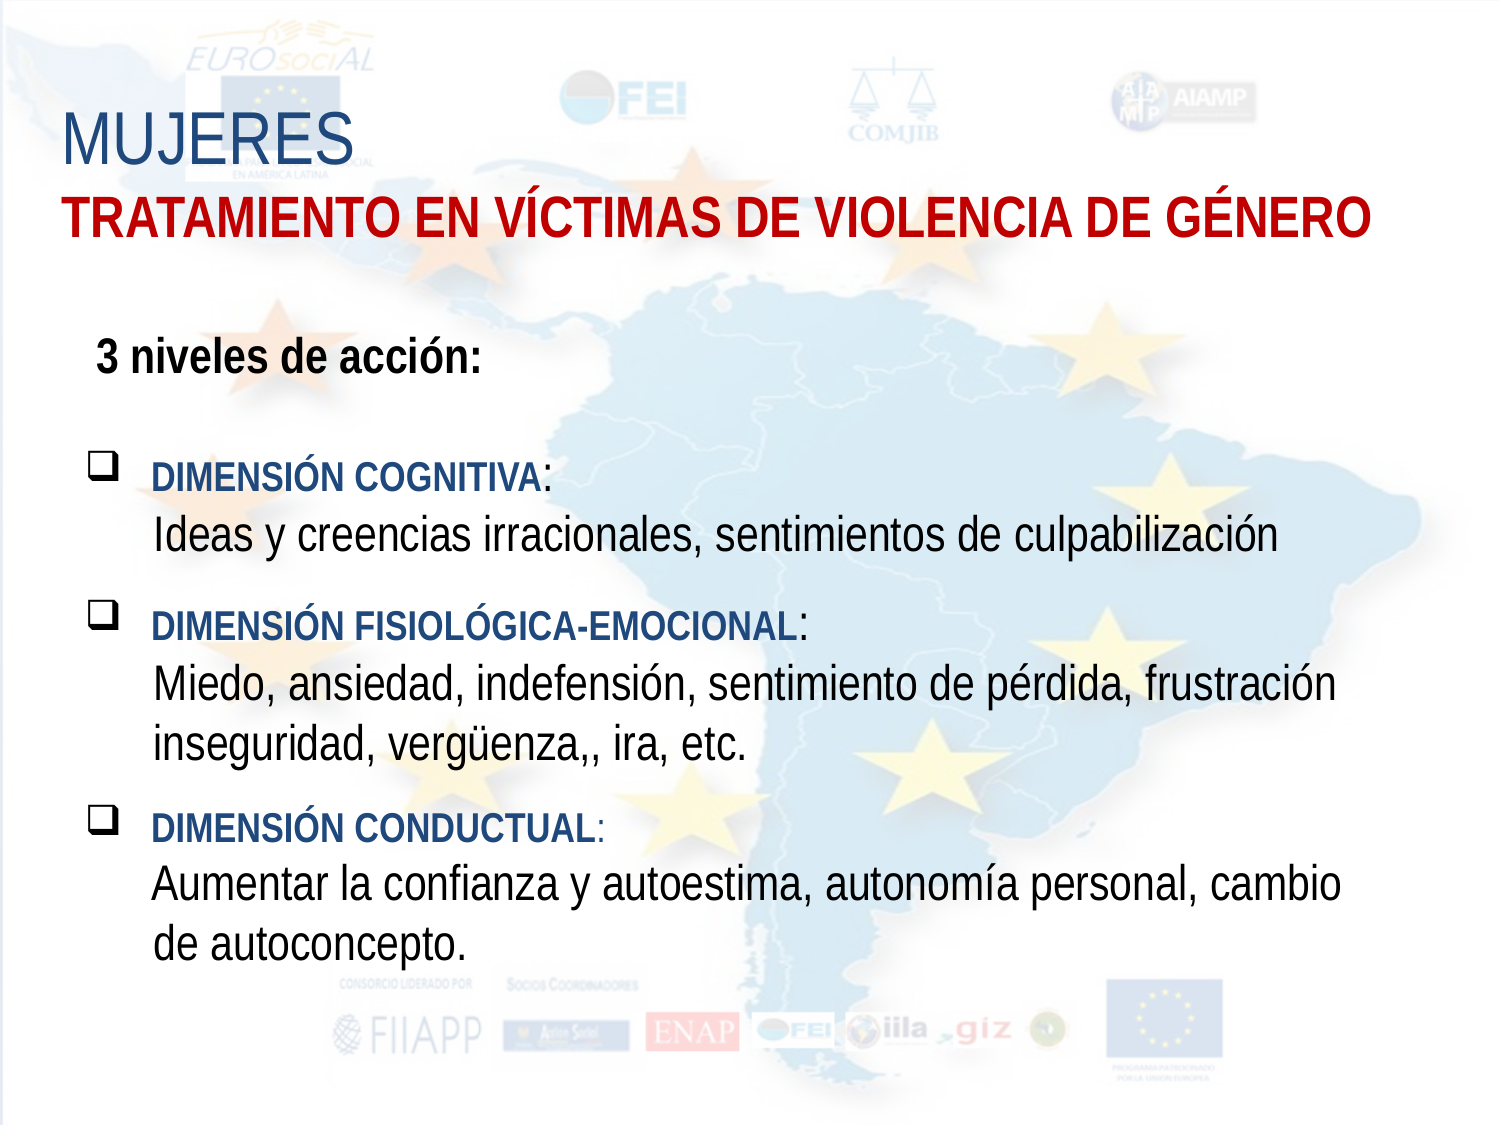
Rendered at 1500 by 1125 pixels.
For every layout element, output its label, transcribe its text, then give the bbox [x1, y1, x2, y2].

text_box DIMENSIÓN COGNITIVA: Ideas y creencias irracionales, sentimientos de culpabilización DIMENSIÓN FISIOLÓGICA-EMOCIONAL: Miedo, ansiedad, indefensión, sentimiento de pérdida, frustración inseguridad, vergüenza,, ira, etc. DIMENSIÓN CONDUCTUAL: Aumentar la confianza y autoestima, autonomía personal, cambio de autoconcepto. [70, 433, 1418, 979]
text_box 3 niveles de acción: [58, 316, 1442, 392]
text_box MUJERES TRATAMIENTO EN VÍCTIMAS DE VIOLENCIA DE GÉNERO [46, 82, 1465, 257]
